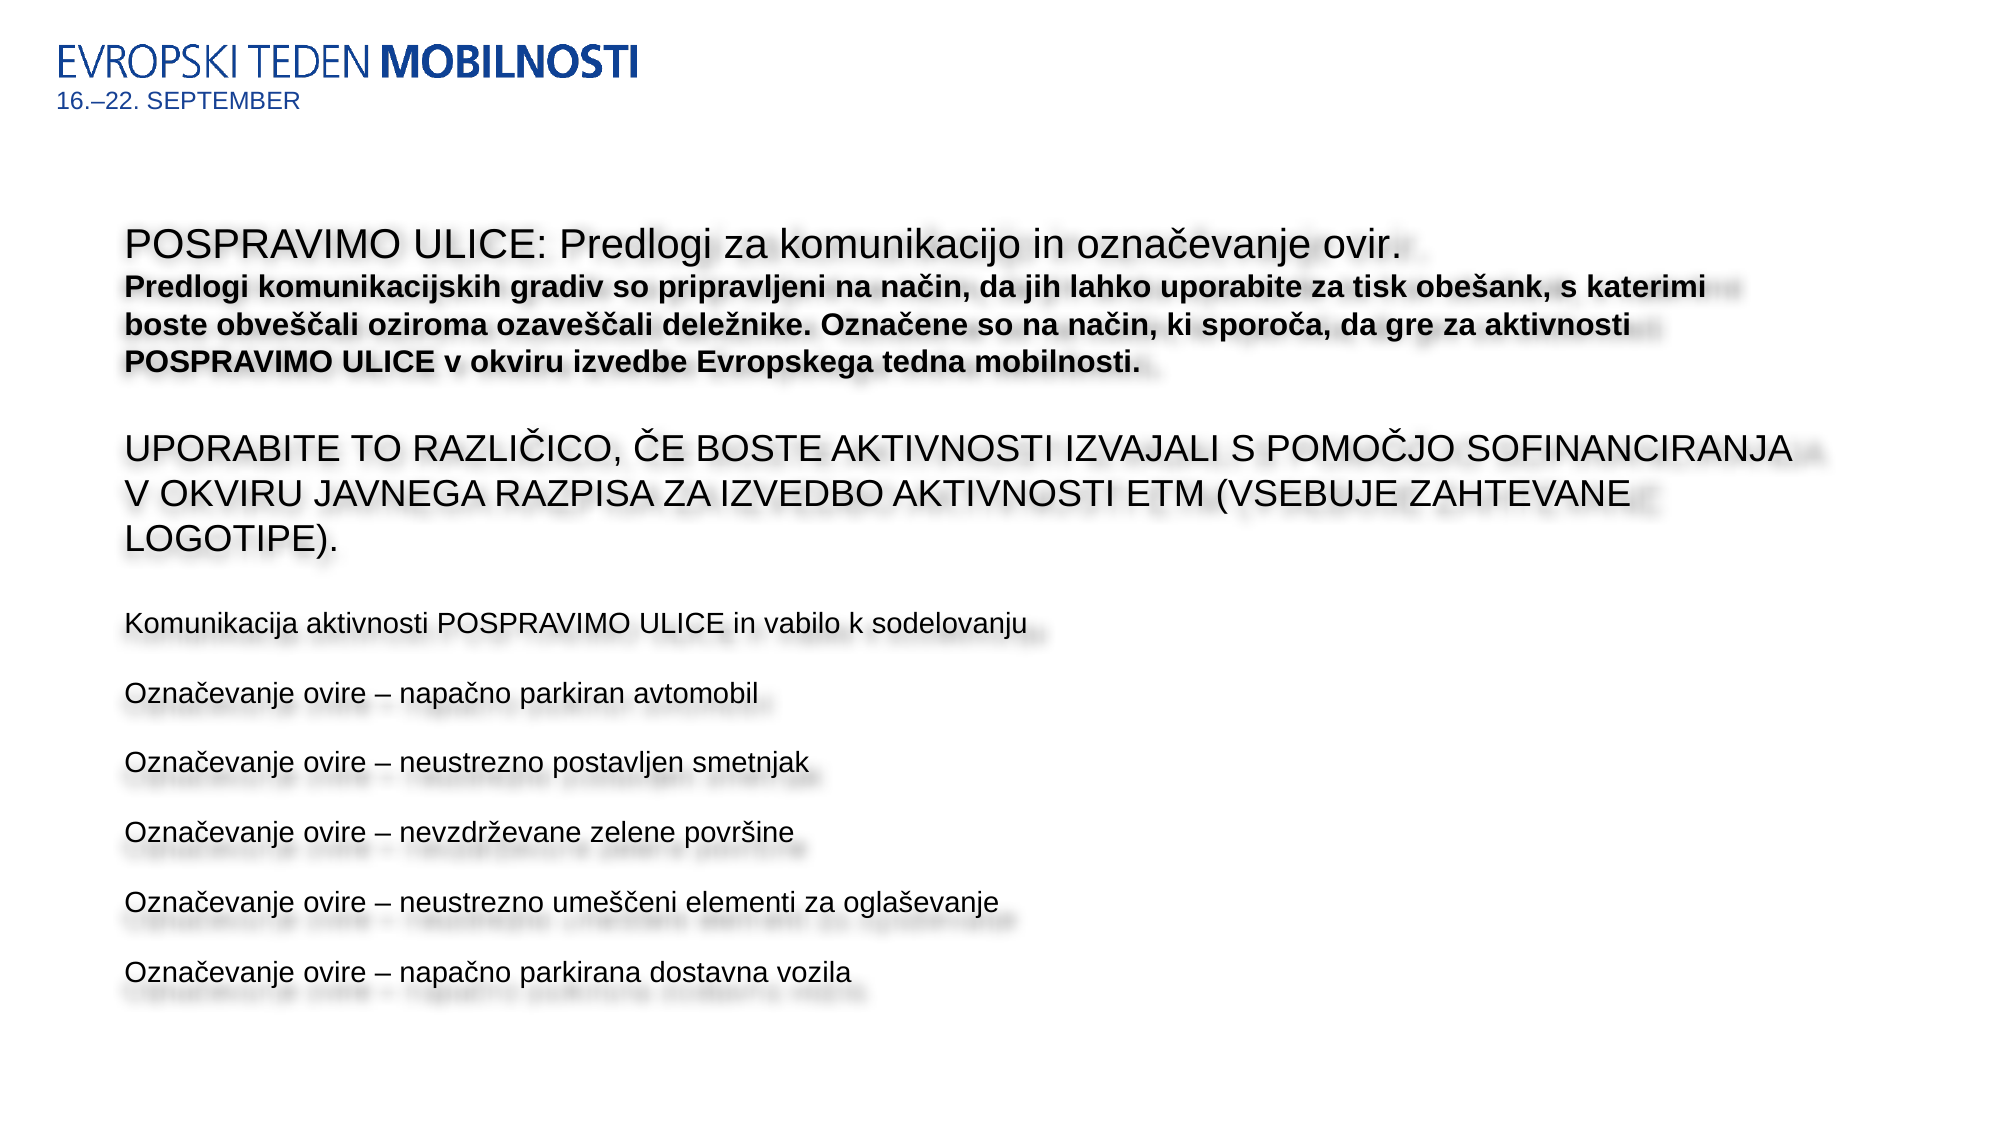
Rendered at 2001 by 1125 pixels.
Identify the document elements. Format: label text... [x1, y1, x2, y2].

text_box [40, 44, 637, 123]
text_box POSPRAVIMO ULICE: Predlogi za komunikacijo in označevanje ovir. Predlogi komunikacijskih gradiv so pripravljeni na način, da jih lahko uporabite za tisk obešank, s katerimi boste obveščali oziroma ozaveščali deležnike. Označene so na način, ki sporoča, da gre za aktivnosti POSPRAVIMO ULICE v okviru izvedbe Evropskega tedna mobilnosti. Uporabite to različico, če boste aktivnosti izvajali s pomočjo sofinanciranja v okviru javnega razpisa za izvedbo aktivnosti etm (VSEBUJE ZAHTEVANE LOGOTIPE). Komunikacija aktivnosti POSPRAVIMO ULICE in vabilo k sodelovanju Označevanje ovire – napačno parkiran avtomobil Označevanje ovire – neustrezno postavljen smetnjak Označevanje ovire – nevzdrževane zelene površine Označevanje ovire – neustrezno umeščeni elementi za oglaševanje Označevanje ovire – napačno parkirana dostavna vozila [109, 209, 1810, 996]
